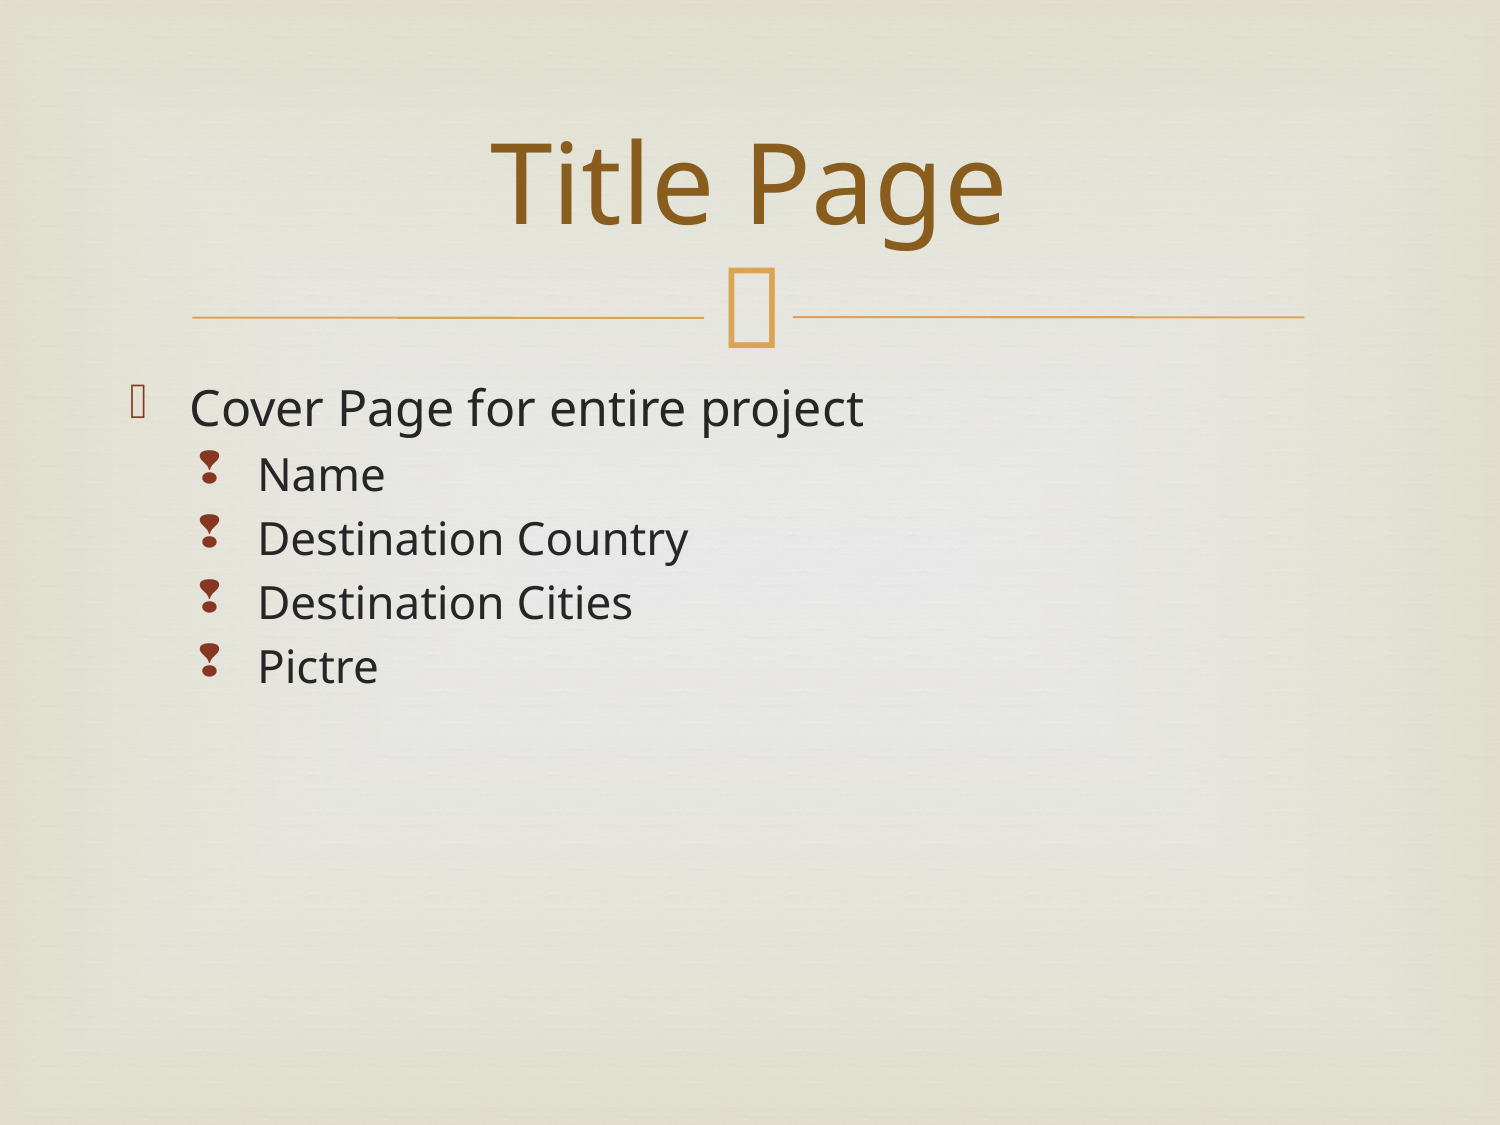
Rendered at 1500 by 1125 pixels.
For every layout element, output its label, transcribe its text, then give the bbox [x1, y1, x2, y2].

title Title Page [112, 93, 1386, 267]
list Cover Page for entire project Name Destination Country Destination Cities Pictre [114, 368, 1386, 1005]
